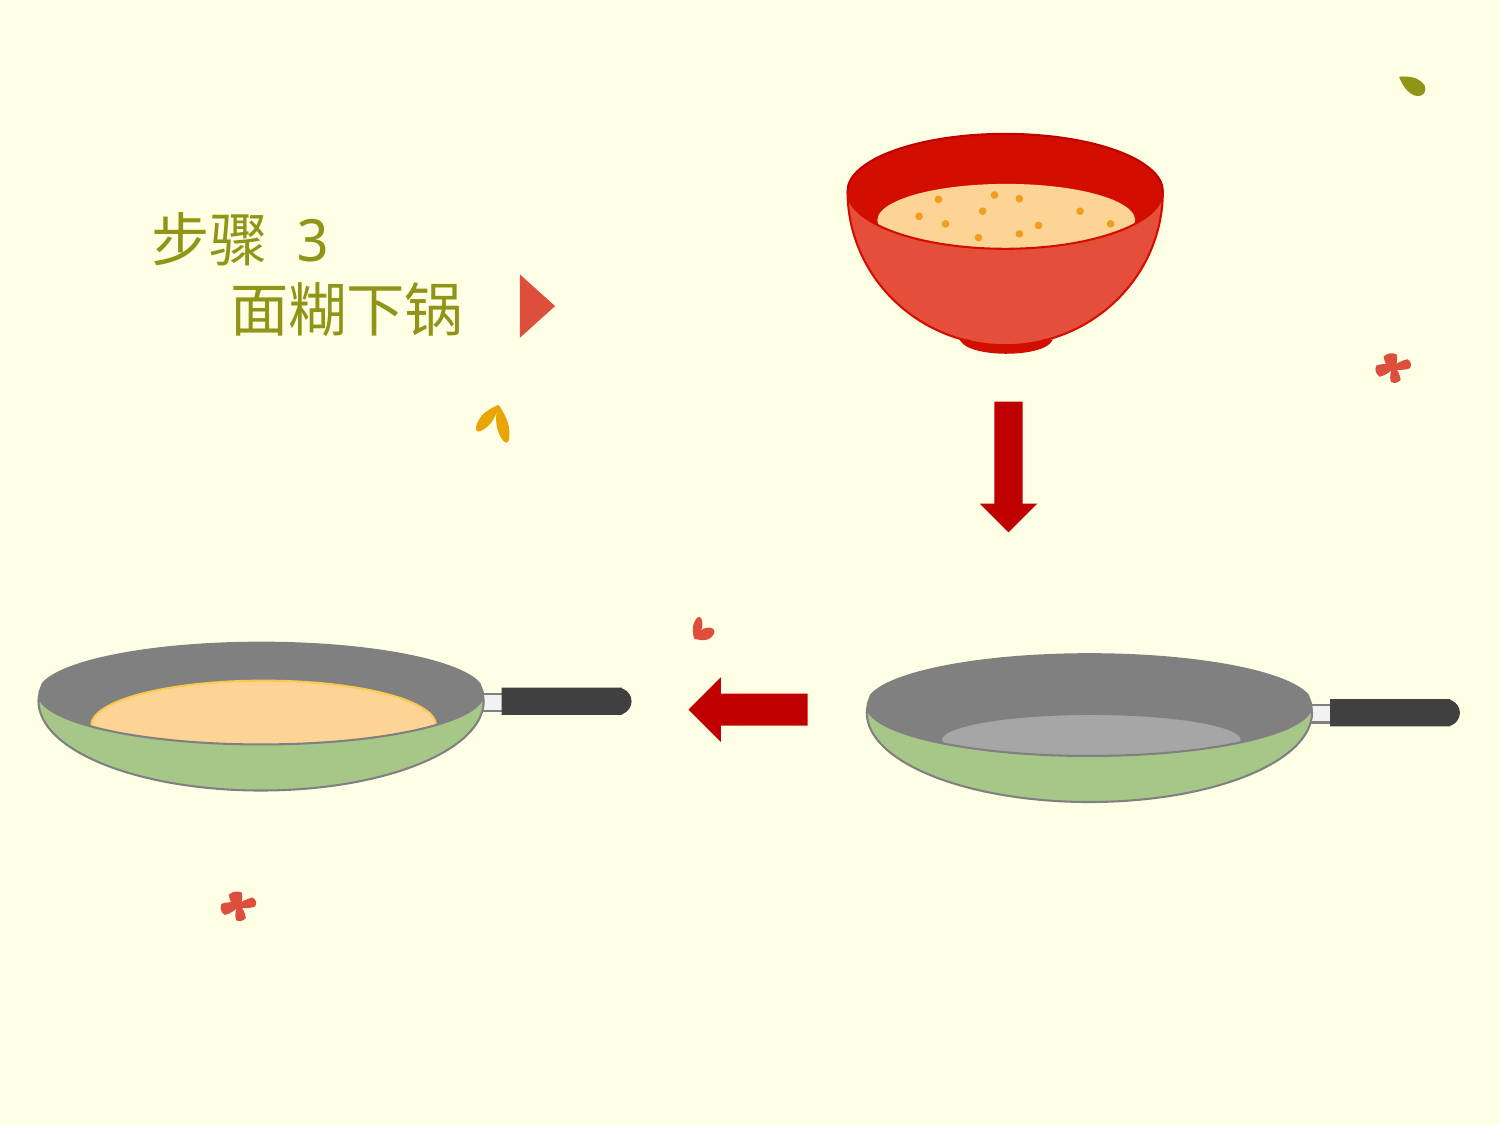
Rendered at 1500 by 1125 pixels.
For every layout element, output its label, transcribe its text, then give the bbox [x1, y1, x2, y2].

text_box [518, 272, 557, 341]
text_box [866, 654, 1459, 803]
text_box 步骤 3 面糊下锅 [136, 196, 533, 351]
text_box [690, 617, 716, 639]
text_box [1397, 75, 1427, 98]
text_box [38, 642, 631, 791]
text_box [979, 401, 1038, 533]
text_box [688, 677, 808, 743]
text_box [223, 888, 254, 924]
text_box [1378, 349, 1409, 386]
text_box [847, 133, 1163, 353]
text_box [476, 411, 516, 446]
